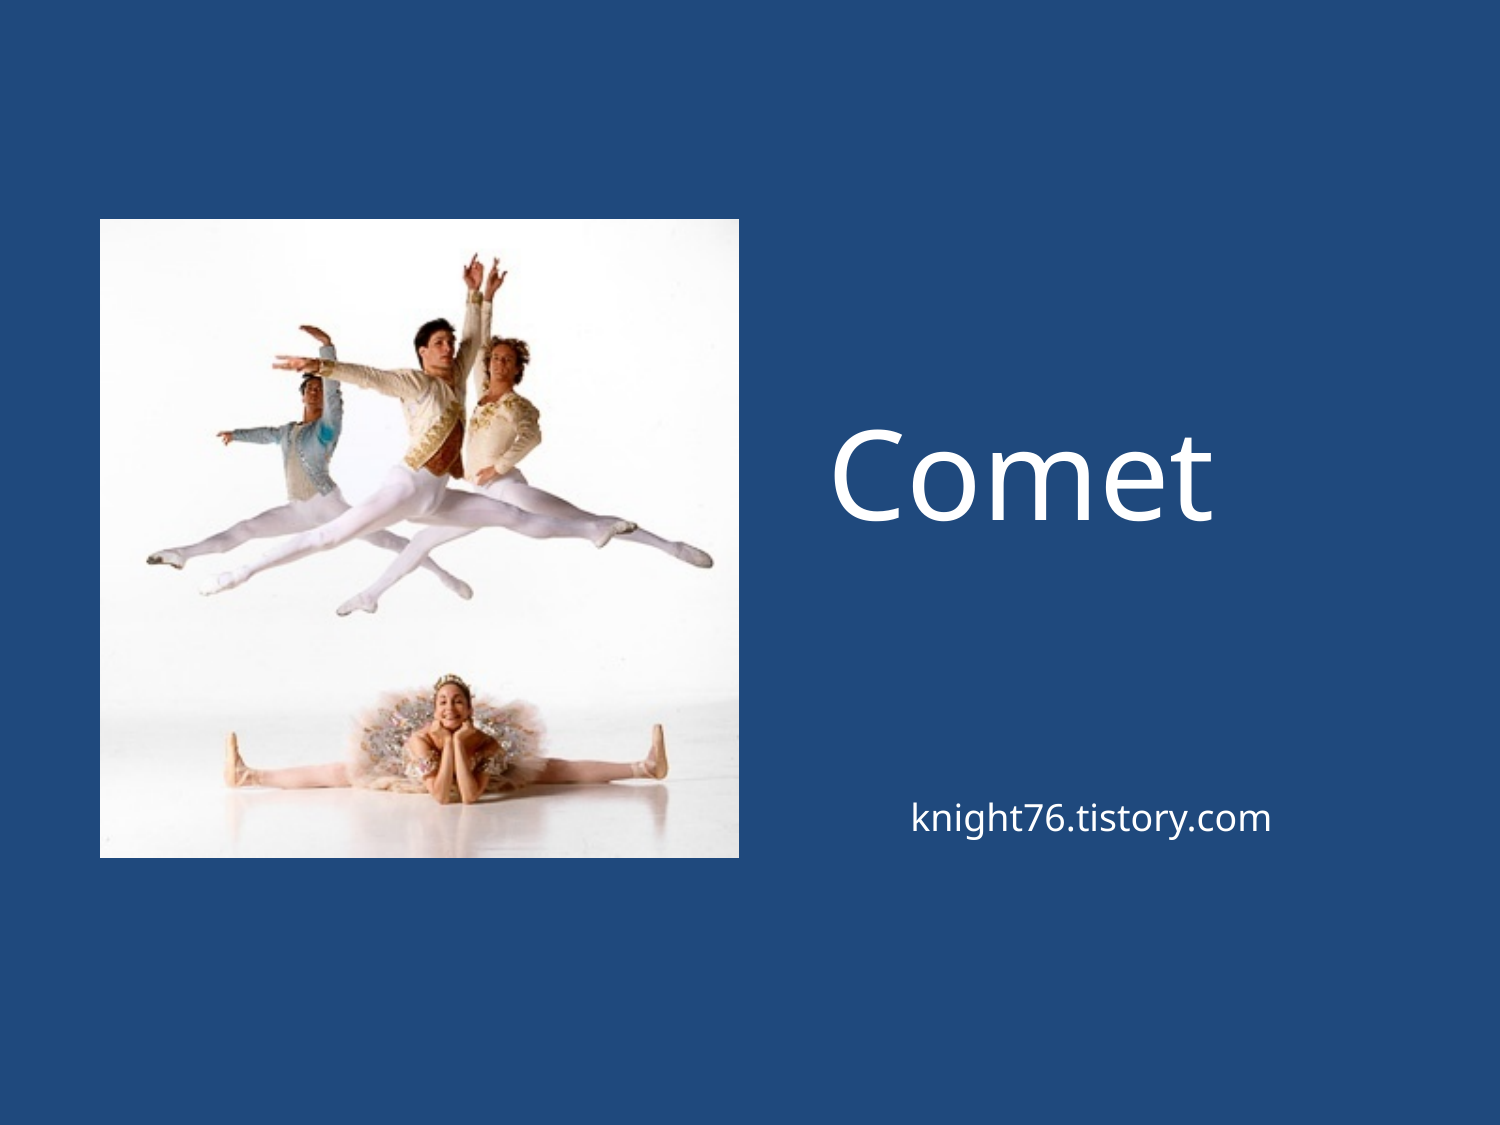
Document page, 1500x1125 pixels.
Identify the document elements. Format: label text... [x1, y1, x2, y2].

title Comet [744, 349, 1500, 591]
text_box knight76.tistory.com [895, 786, 1288, 847]
picture [100, 219, 739, 858]
